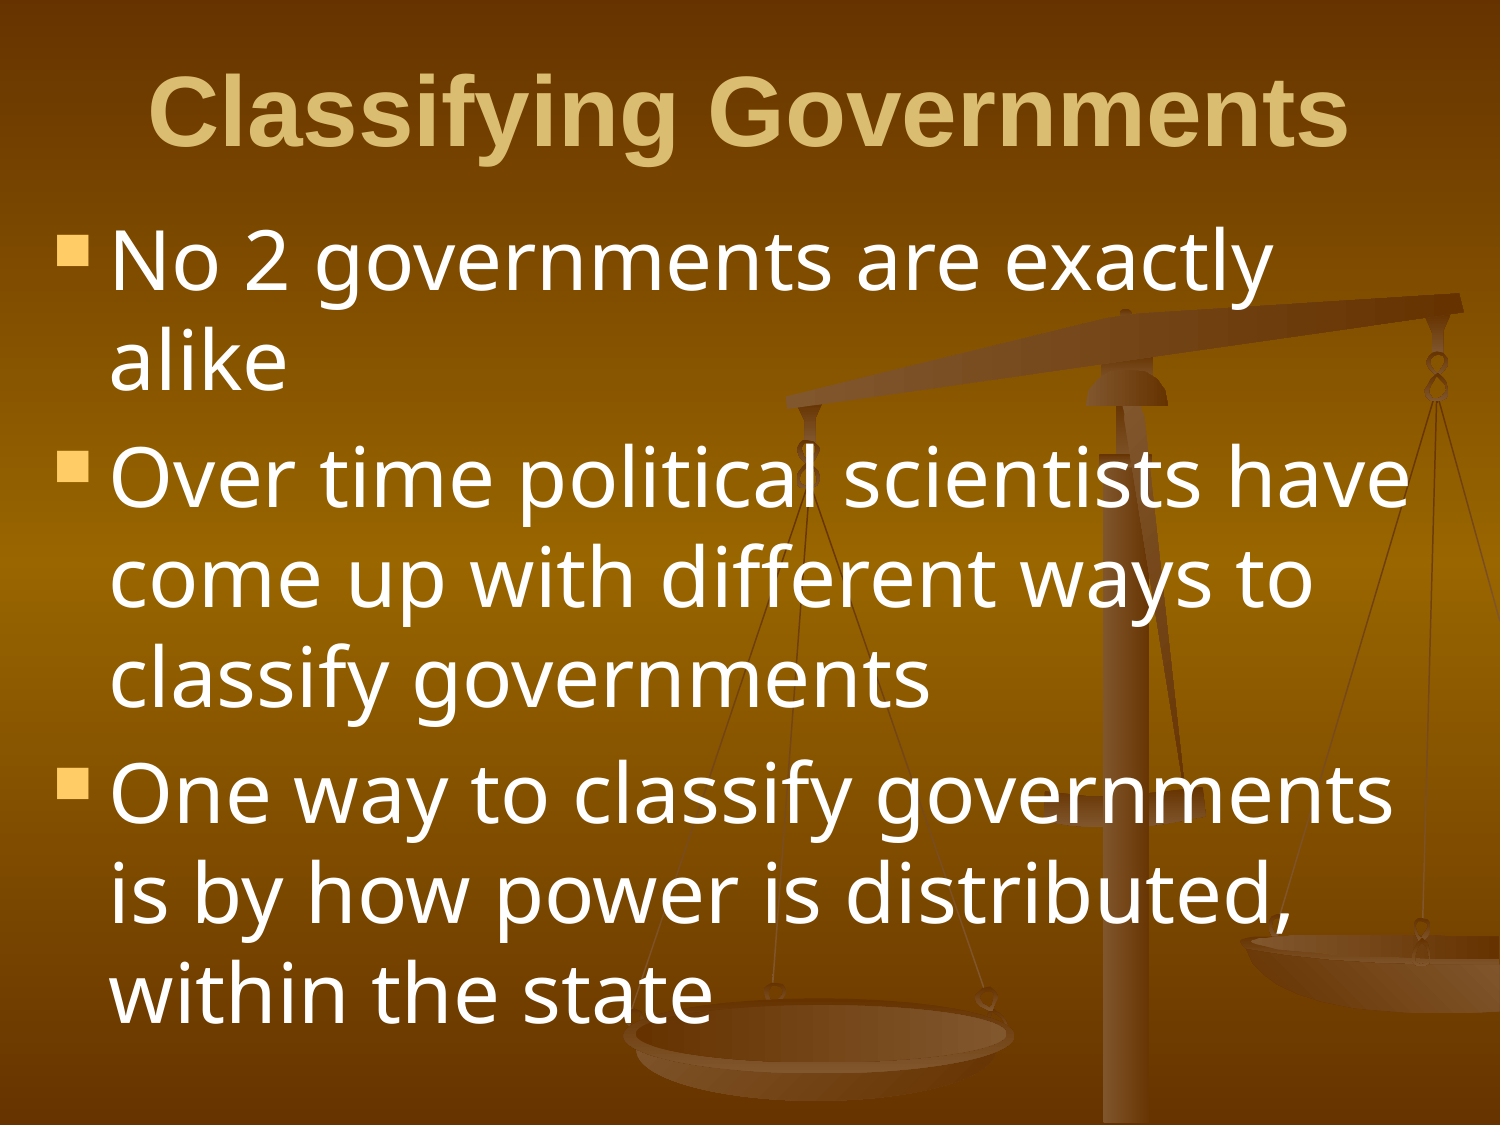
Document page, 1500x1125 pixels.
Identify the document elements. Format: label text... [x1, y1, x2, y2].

list No 2 governments are exactly alike Over time political scientists have come up with different ways to classify governments One way to classify governments is by how power is distributed, within the state [37, 199, 1451, 1001]
title Classifying Governments [74, 12, 1426, 199]
